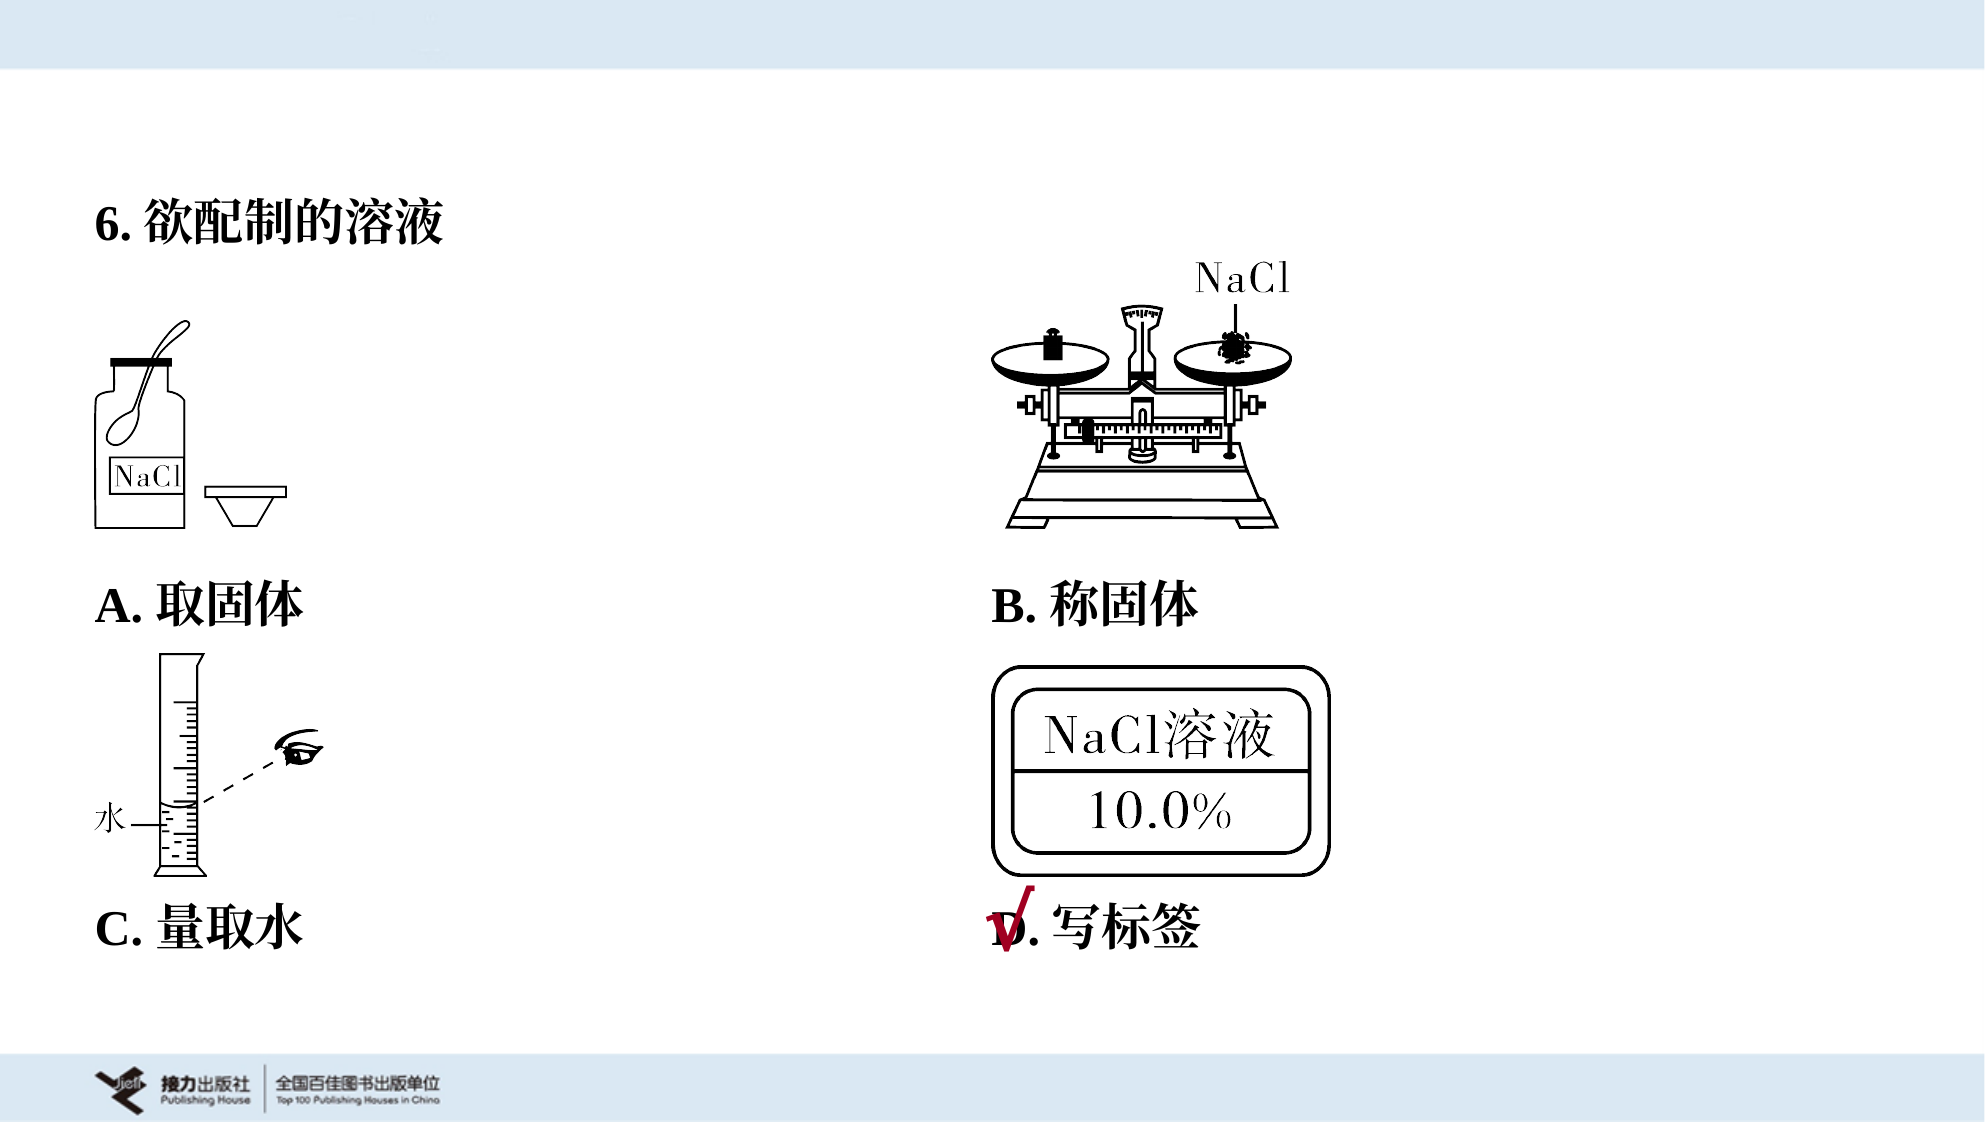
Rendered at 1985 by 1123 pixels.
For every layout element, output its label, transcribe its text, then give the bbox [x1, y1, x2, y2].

text_box C.量取水 [94, 867, 991, 955]
picture [0, 0, 1985, 1122]
text_box A.取固体 [94, 545, 991, 633]
text_box √ [983, 872, 1036, 966]
text_box D.写标签 [1036, 867, 1890, 955]
text_box B.称固体 [991, 545, 1890, 633]
